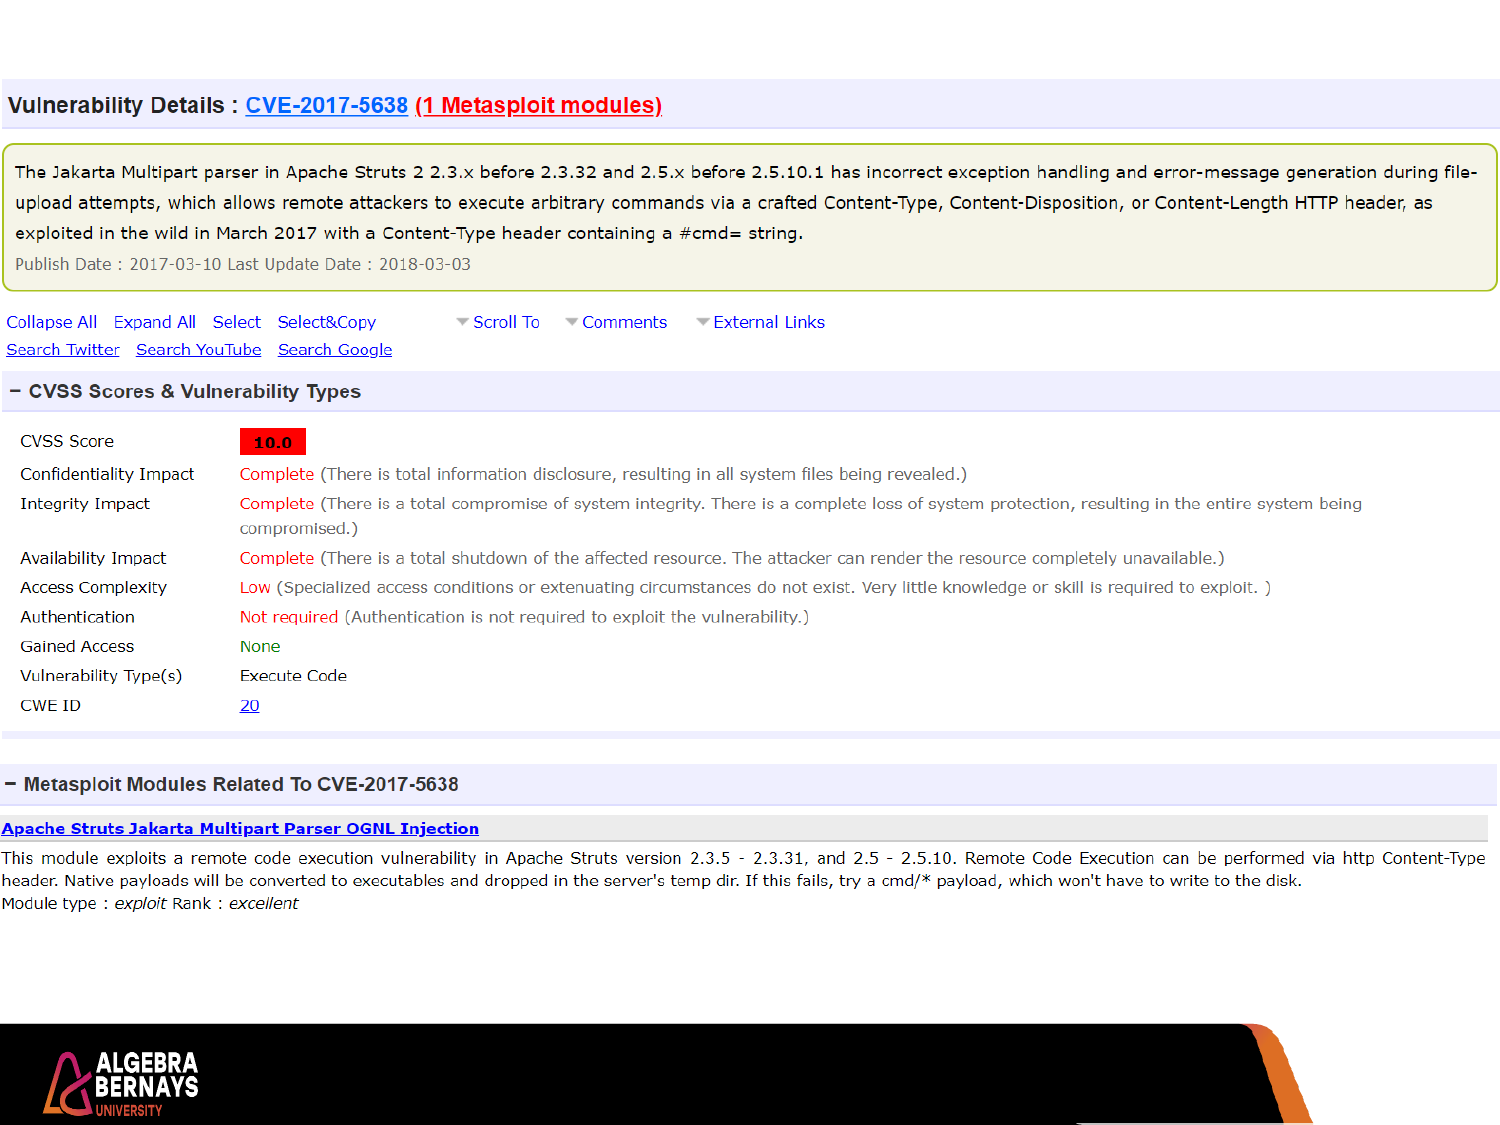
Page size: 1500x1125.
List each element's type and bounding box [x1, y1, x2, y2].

picture [0, 1023, 1468, 1125]
picture [0, 78, 1500, 739]
picture [0, 762, 1500, 917]
